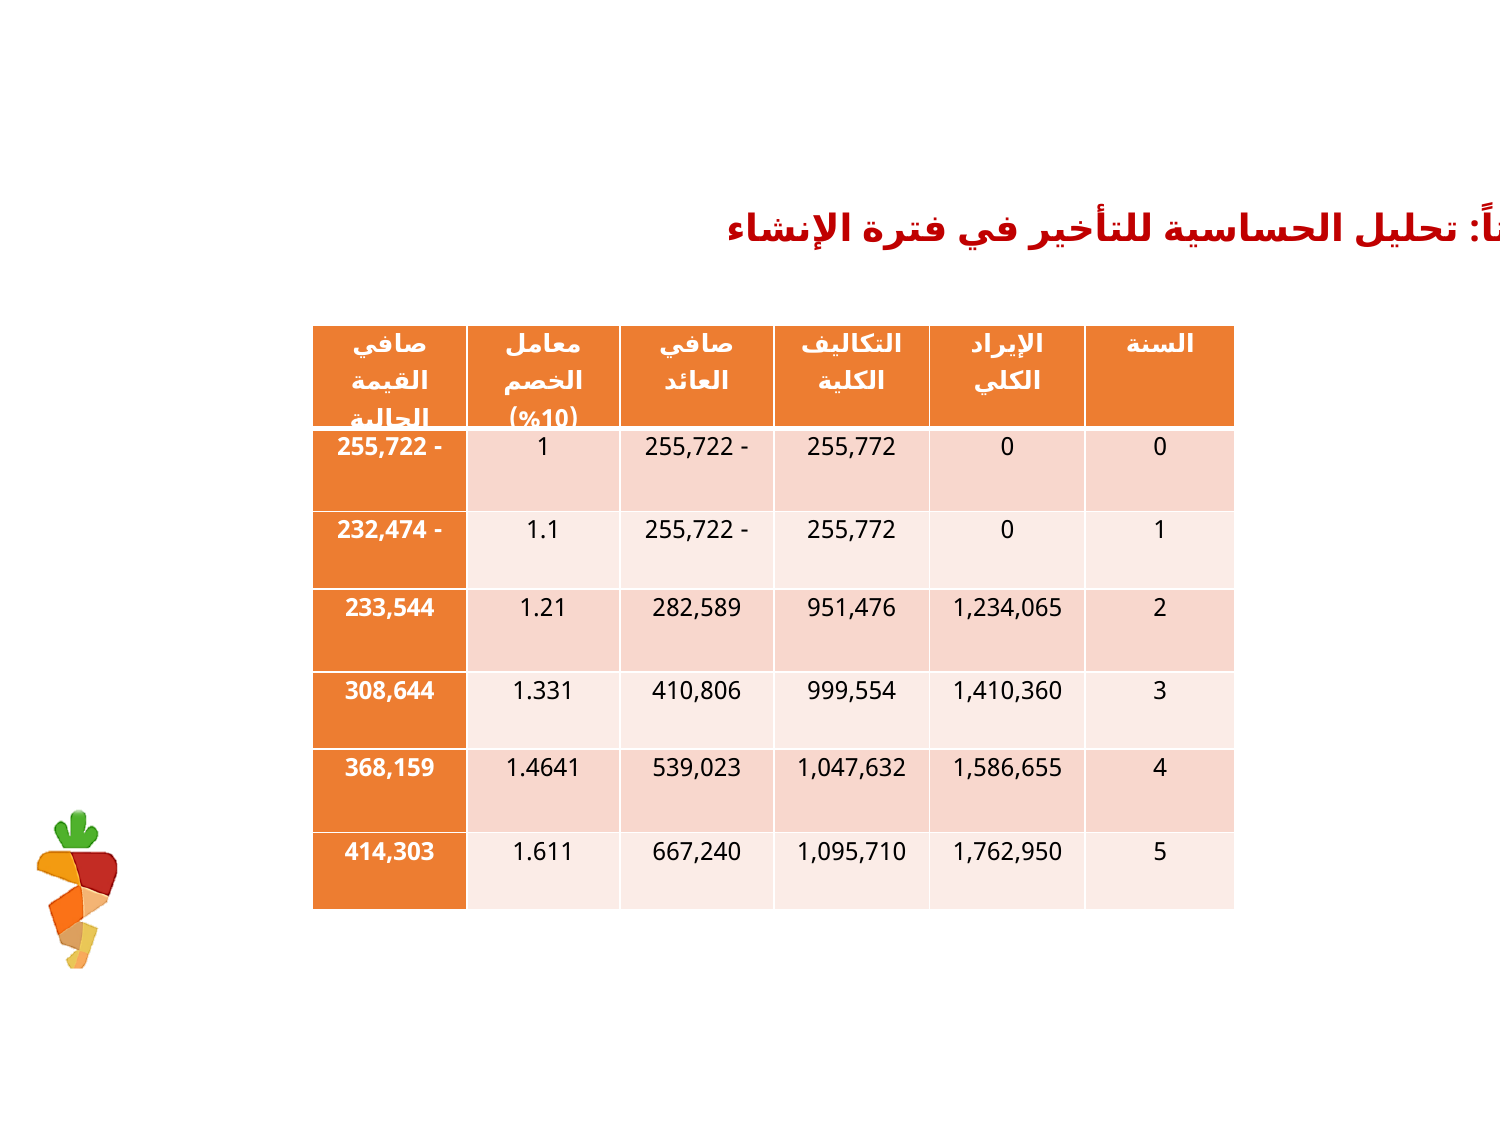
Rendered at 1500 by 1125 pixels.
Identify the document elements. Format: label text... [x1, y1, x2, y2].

table_cell 2 [1086, 590, 1234, 671]
picture [31, 807, 122, 969]
table_cell 1,586,655 [930, 750, 1084, 832]
table_cell 951,476 [775, 590, 929, 671]
table_header صافي العائد [621, 326, 773, 426]
table_cell 255,772 [775, 512, 929, 588]
table_cell 1.21 [468, 590, 619, 671]
table_cell 1,234,065 [930, 590, 1084, 671]
table_cell 282,589 [621, 590, 773, 671]
table_cell 1 [468, 431, 619, 511]
table_cell 414,303 [313, 833, 466, 909]
table_header الإيراد الكلي [930, 326, 1084, 426]
table_cell 1,047,632 [775, 750, 929, 832]
table_header معامل الخصم (10%) [468, 326, 619, 426]
table_cell 667,240 [621, 833, 773, 909]
table_cell 1 [1086, 512, 1234, 588]
table_cell 1.331 [468, 673, 619, 748]
table_header السنة [1086, 326, 1234, 426]
table_cell 1.1 [468, 512, 619, 588]
table_cell 1.4641 [468, 750, 619, 832]
table_cell 0 [1086, 431, 1234, 511]
table_cell 0 [930, 512, 1084, 588]
table_header التكاليف الكلية [775, 326, 929, 426]
table_cell - 255,722 [621, 431, 773, 511]
table_cell 0 [930, 431, 1084, 511]
table_cell - 255,722 [621, 512, 773, 588]
table_cell 1.611 [468, 833, 619, 909]
table_cell 999,554 [775, 673, 929, 748]
text_box ثالثاً: تحليل الحساسية للتأخير في فترة الإنشاء [711, 190, 1500, 257]
table_cell - 232,474 [313, 512, 466, 588]
table_cell 1,762,950 [930, 833, 1084, 909]
table_cell 539,023 [621, 750, 773, 832]
table_cell 4 [1086, 750, 1234, 832]
table_cell 3 [1086, 673, 1234, 748]
table_cell 233,544 [313, 590, 466, 671]
table_cell 368,159 [313, 750, 466, 832]
table_header صافي القيمة الحالية [313, 326, 466, 426]
table_cell 5 [1086, 833, 1234, 909]
table_cell 410,806 [621, 673, 773, 748]
table_cell - 255,722 [313, 431, 466, 511]
table_cell 1,095,710 [775, 833, 929, 909]
table_cell 1,410,360 [930, 673, 1084, 748]
table_cell 255,772 [775, 431, 929, 511]
table_cell 308,644 [313, 673, 466, 748]
